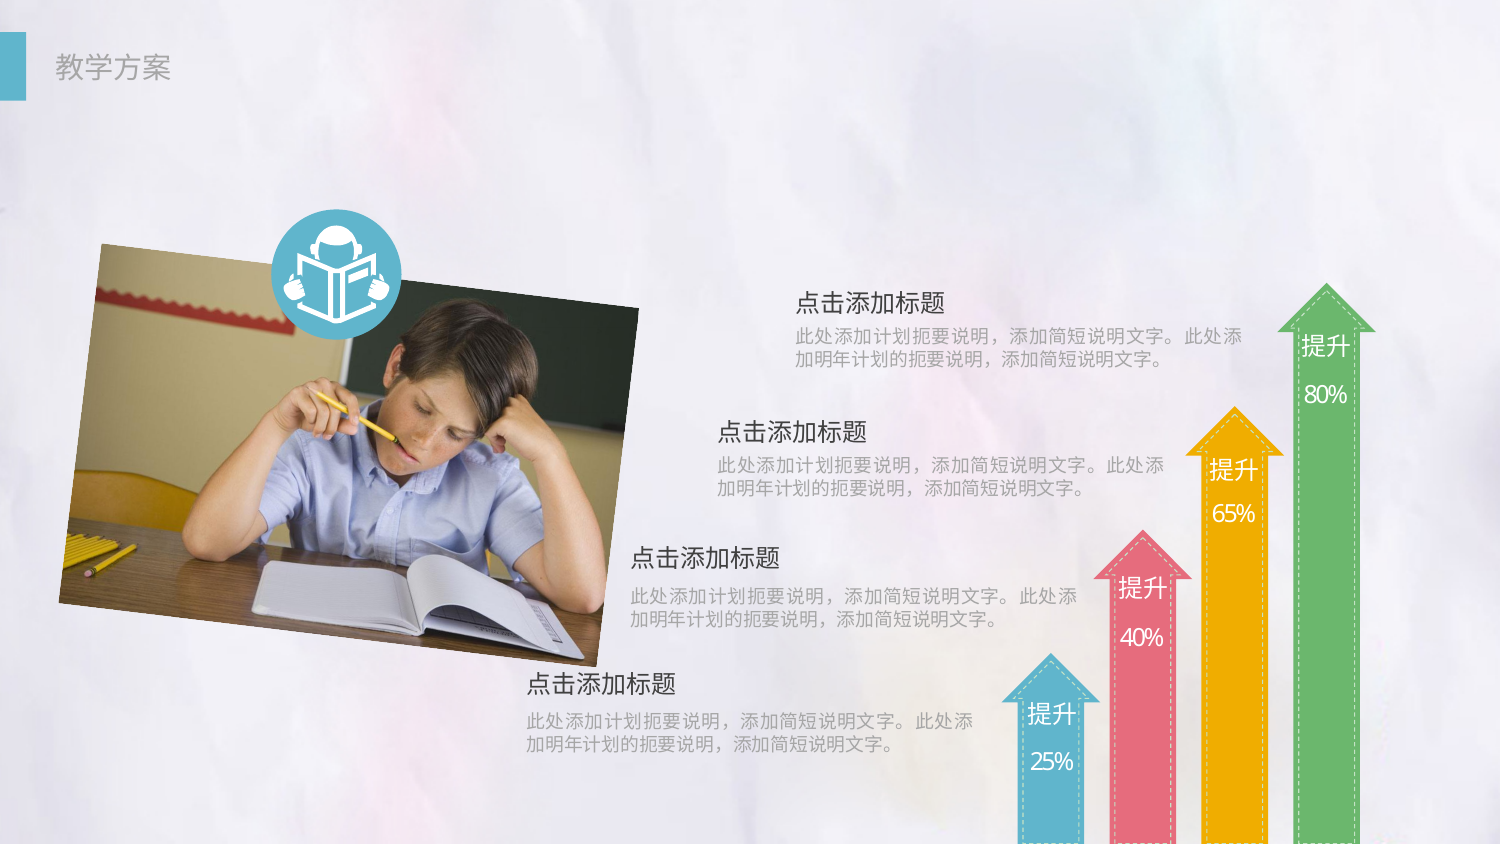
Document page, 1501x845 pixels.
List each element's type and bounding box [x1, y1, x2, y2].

text_box [615, 535, 1092, 639]
text_box [1001, 652, 1093, 844]
text_box [511, 661, 988, 763]
text_box [1093, 529, 1185, 844]
text_box [1185, 406, 1277, 844]
text_box [1277, 282, 1377, 844]
picture [0, 0, 1500, 844]
text_box [702, 409, 1179, 508]
text_box [780, 280, 1257, 378]
text_box [271, 209, 402, 340]
